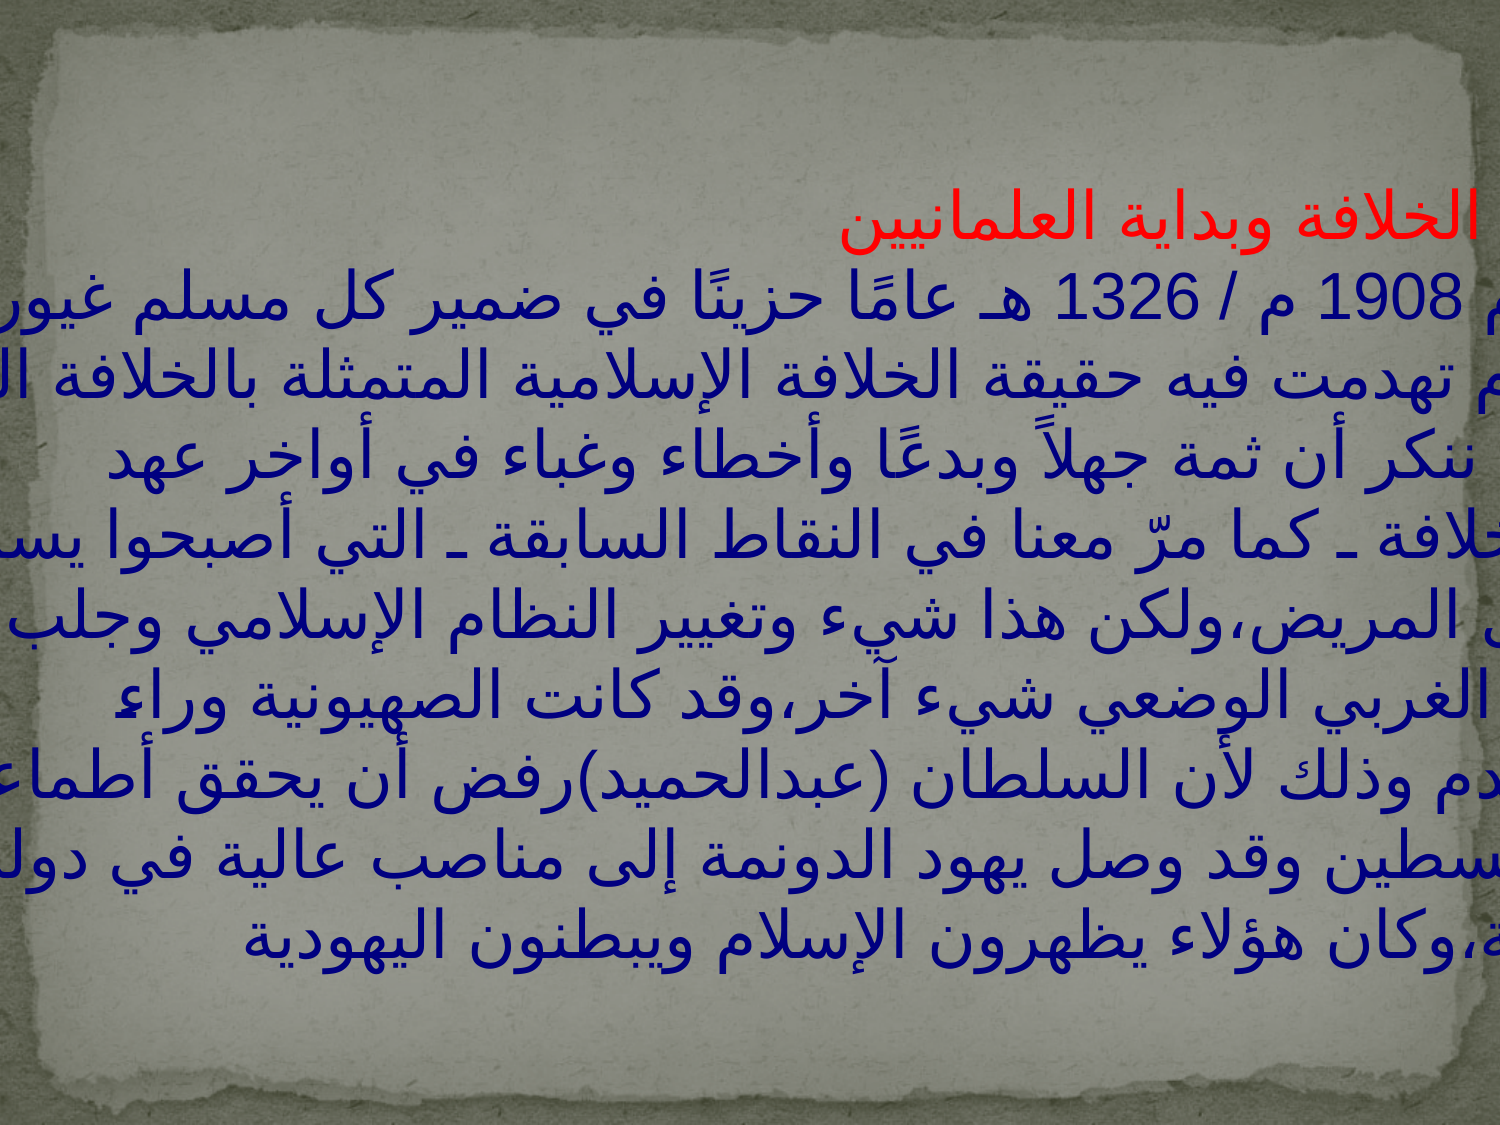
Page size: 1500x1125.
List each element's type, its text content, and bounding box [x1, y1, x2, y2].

text_box سقوط الخلافة وبداية العلمانيين يعد عام 1908 م / 1326 هـ عامًا حزينًا في ضمير كل مسلم غيور ؛ لأنه عام تهدمت فيه حقيقة الخلافة الإسلامية المتمثلة بالخلافة العثمانية ،نحن لا ننكر أن ثمة جهلاً وبدعًا وأخطاء وغباء في أواخر عهد هذه الخلافة ـ كما مرّ معنا في النقاط السابقة ـ التي أصبحوا يسمونها بالرجل المريض،ولكن هذا شيء وتغيير النظام الإسلامي وجلب النظام الغربي الوضعي شيء آخر،وقد كانت الصهيونية وراء هذا الهدم وذلك لأن السلطان (عبدالحميد)رفض أن يحقق أطماعها في فلسطين وقد وصل يهود الدونمة إلى مناصب عالية في دولة الخلافة،وكان هؤلاء يظهرون الإسلام ويبطنون اليهودية [0, 5, 1500, 980]
